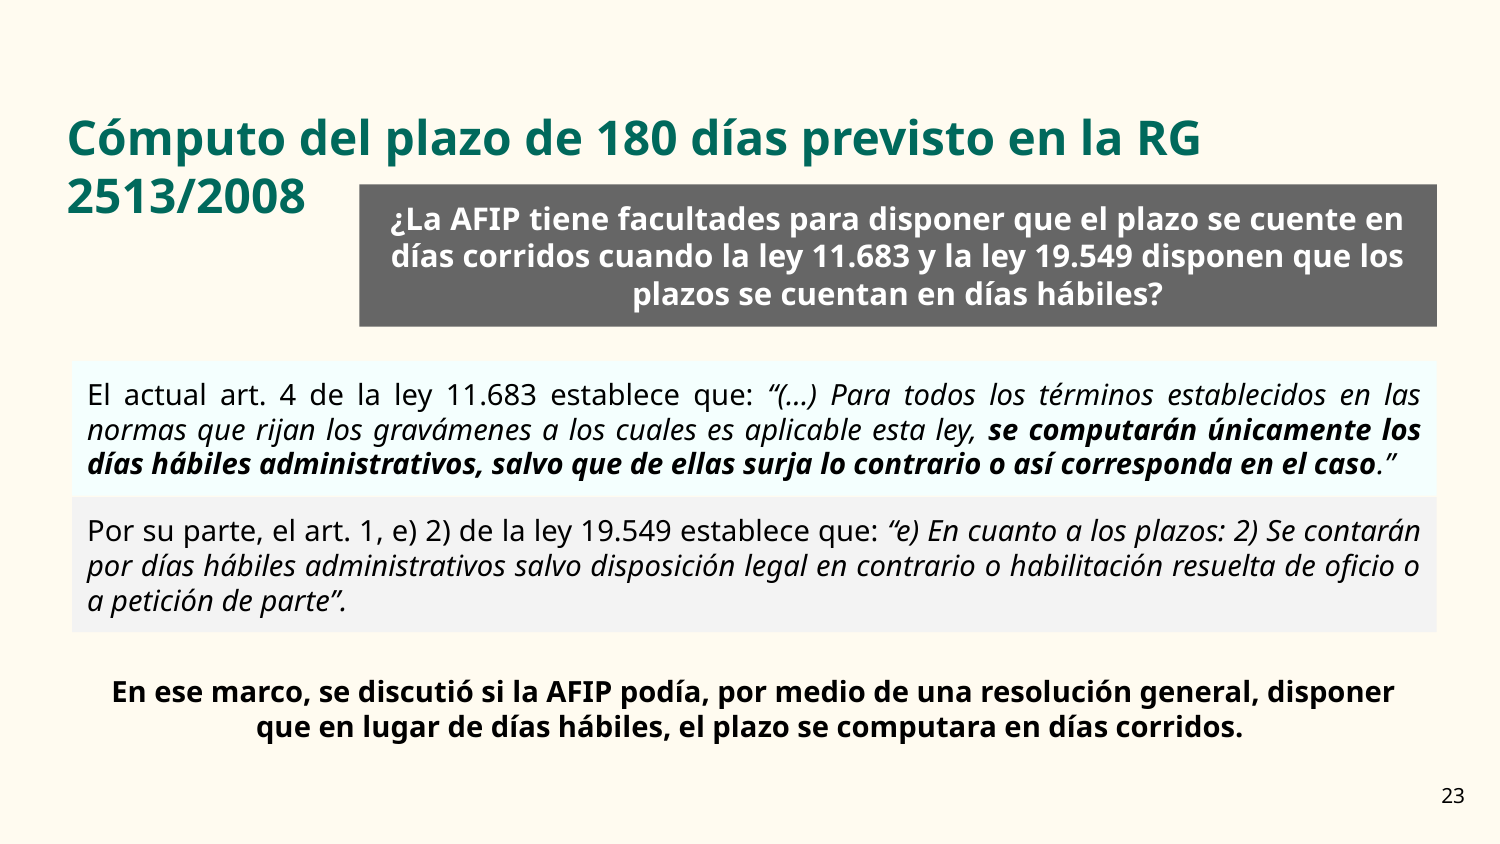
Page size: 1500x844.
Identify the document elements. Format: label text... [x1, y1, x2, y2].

text_box En ese marco, se discutió si la AFIP podía, por medio de una resolución general, disponer que en lugar de días hábiles, el plazo se computara en días corridos. [71, 658, 1437, 759]
text_box ¿La AFIP tiene facultades para disponer que el plazo se cuente en días corridos cuando la ley 11.683 y la ley 19.549 disponen que los plazos se cuentan en días hábiles? [359, 184, 1437, 327]
title Cómputo del plazo de 180 días previsto en la RG 2513/2008 [51, 92, 1457, 258]
slide_number ‹#› [1389, 764, 1480, 830]
text_box Por su parte, el art. 1, e) 2) de la ley 19.549 establece que: “e) En cuanto a los plazos: 2) Se contarán por días hábiles administrativos salvo disposición legal en contrario o habilitación resuelta de oficio o a petición de parte”. [72, 497, 1437, 633]
text_box El actual art. 4 de la ley 11.683 establece que: “(...) Para todos los términos establecidos en las normas que rijan los gravámenes a los cuales es aplicable esta ley, se computarán únicamente los días hábiles administrativos, salvo que de ellas surja lo contrario o así corresponda en el caso.” [72, 360, 1437, 496]
